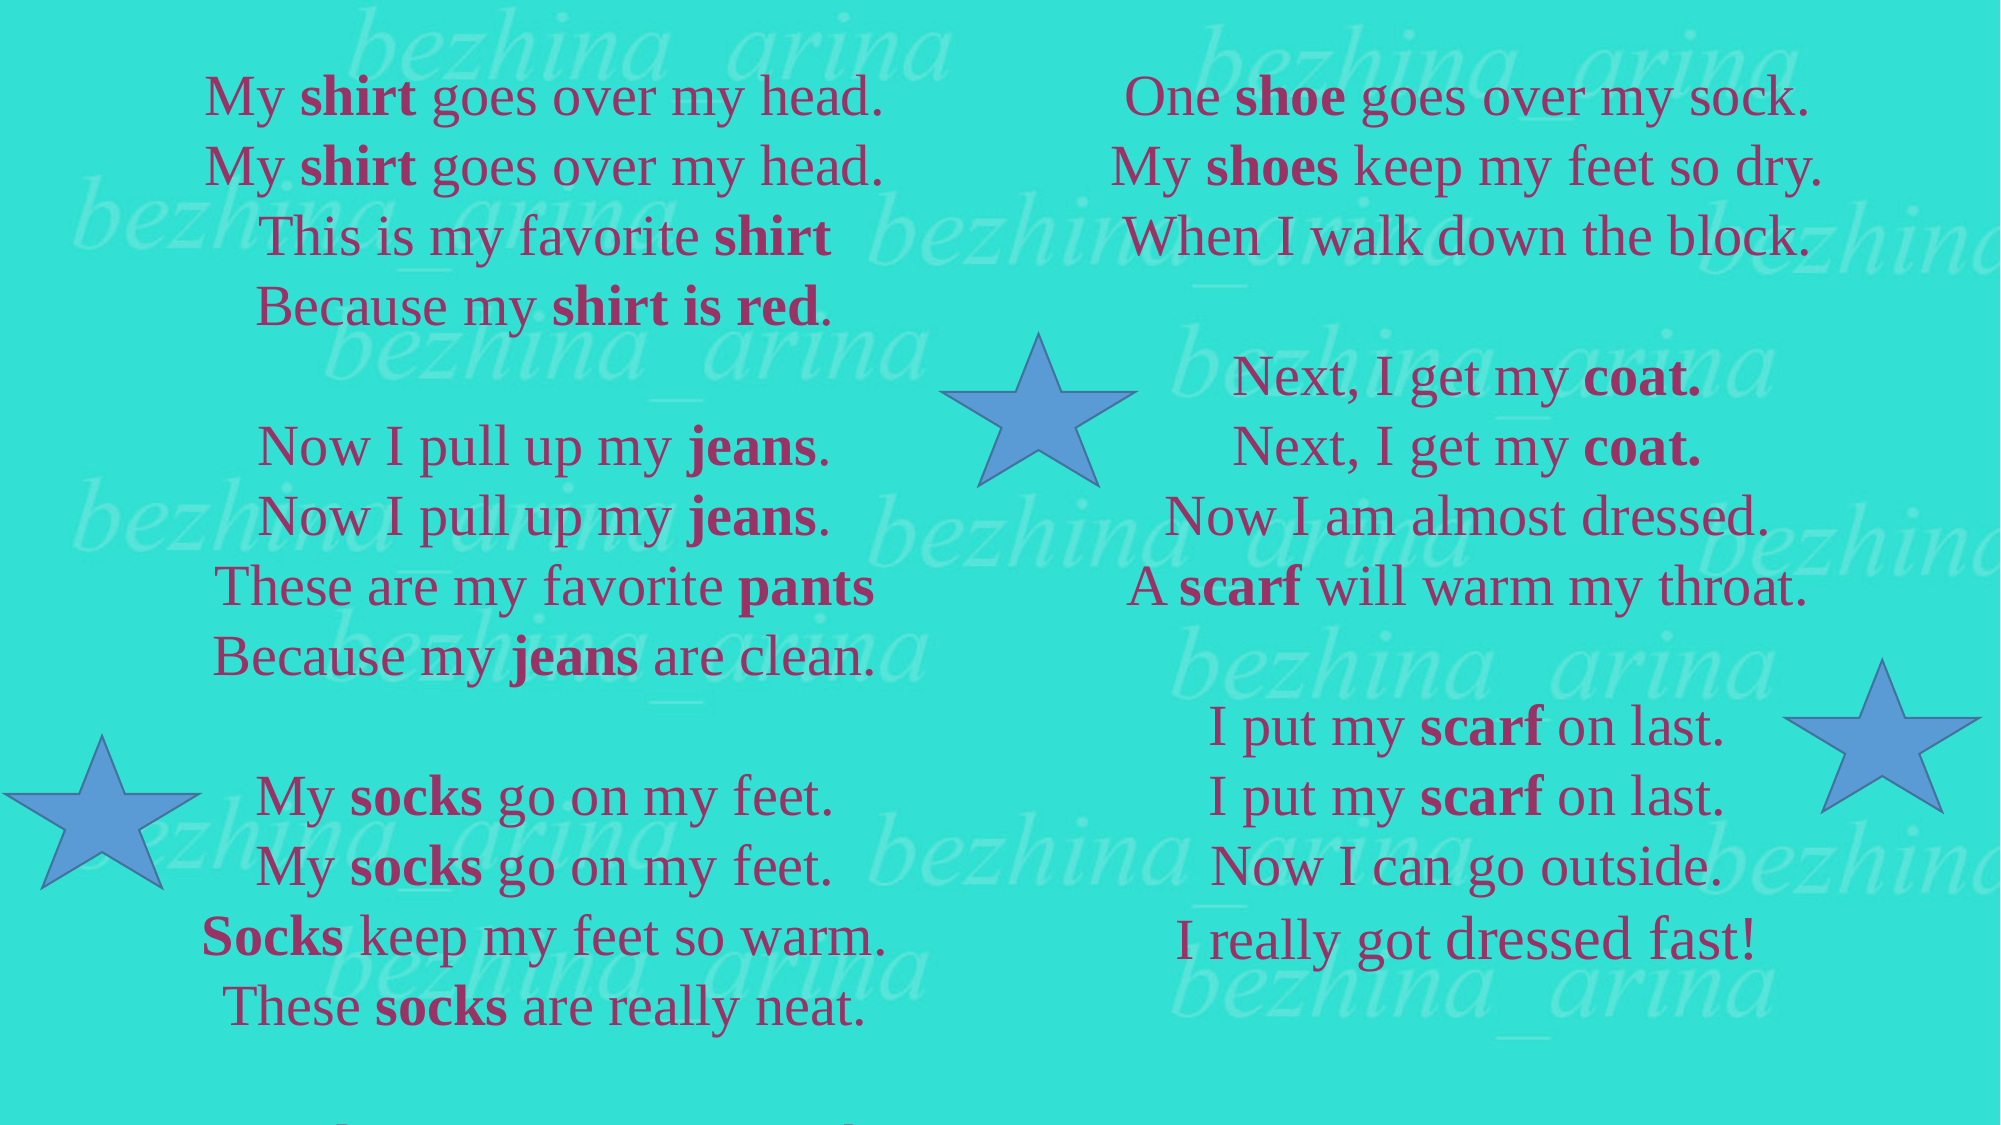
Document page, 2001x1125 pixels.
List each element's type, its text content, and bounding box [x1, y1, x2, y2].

text_box My shirt goes over my head. My shirt goes over my head. This is my favorite shirt Because my shirt is red. Now I pull up my jeans. Now I pull up my jeans. These are my favorite pants Because my jeans are clean. My socks go on my feet. My socks go on my feet. Socks keep my feet so warm. These socks are really neat. One shoe goes over my sock. One shoe goes over my sock. My shoes keep my feet so dry. When I walk down the block. Next, I get my coat. Next, I get my coat. Now I am almost dressed. A scarf will warm my throat. I put my scarf on last. I put my scarf on last. Now I can go outside. I really got dressed fast! [68, 49, 1944, 1125]
text_box [1, 733, 203, 891]
text_box [937, 331, 1140, 489]
text_box [1781, 657, 1983, 815]
picture [0, 0, 2001, 1125]
